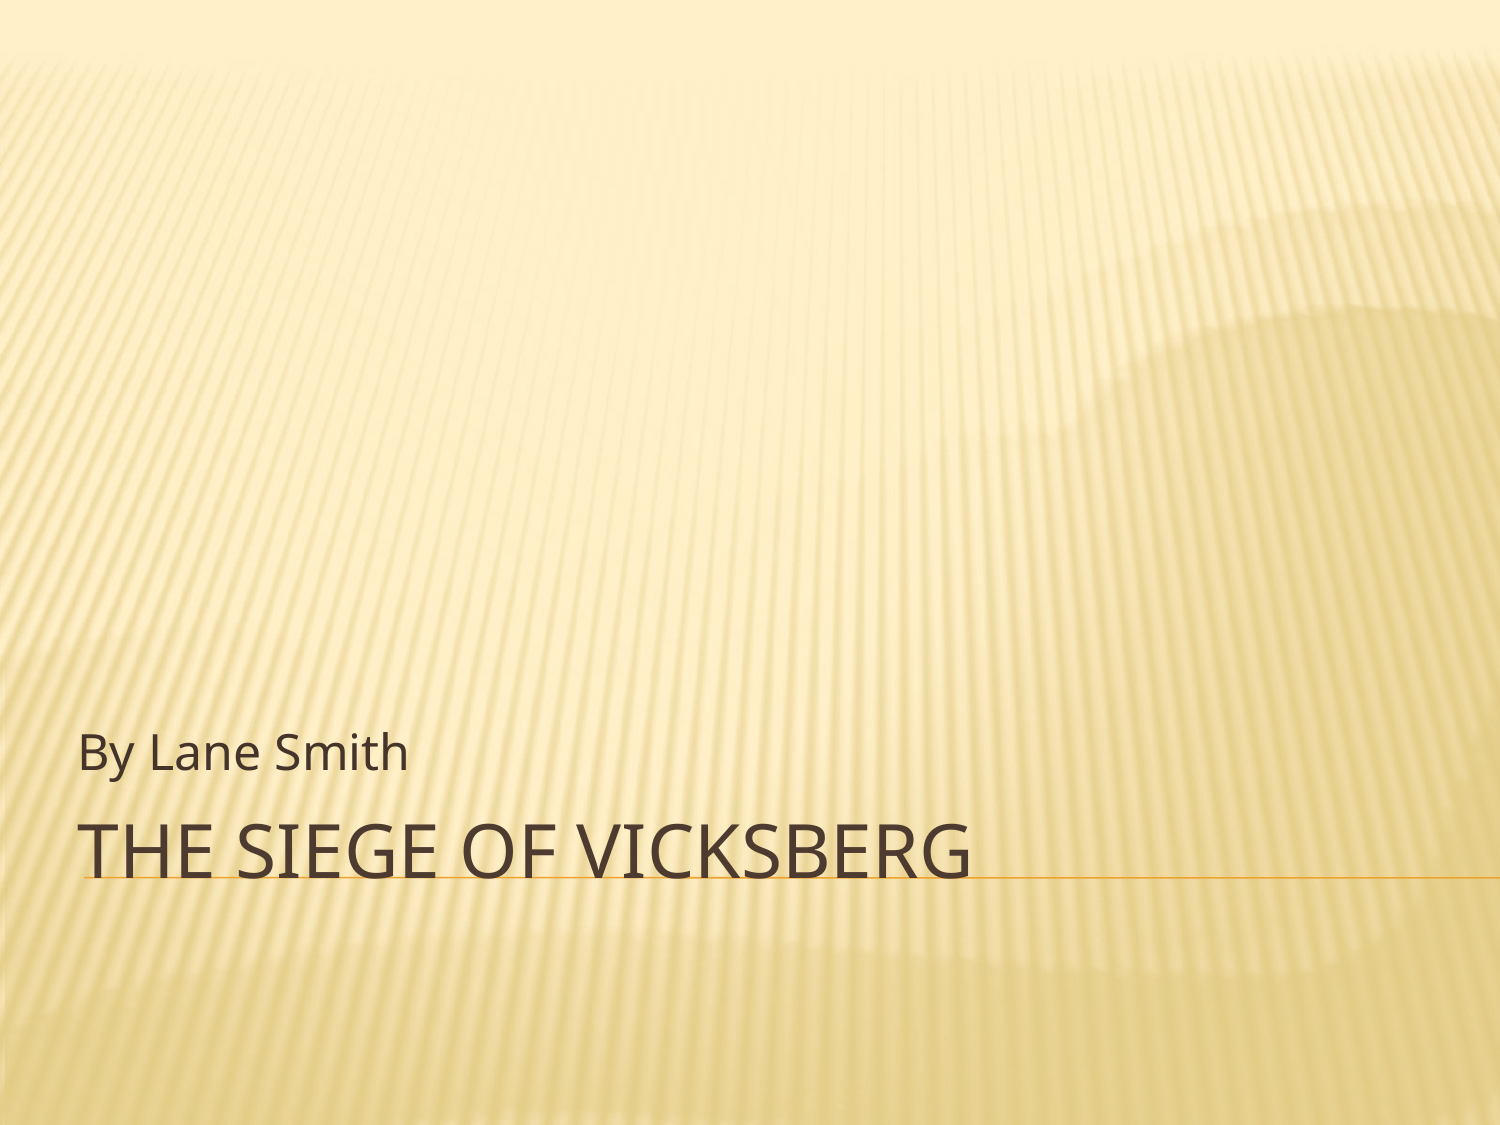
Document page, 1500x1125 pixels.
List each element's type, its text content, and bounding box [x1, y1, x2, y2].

subtitle By Lane Smith [62, 637, 1450, 788]
title The Siege Of Vicksberg [62, 796, 1450, 997]
